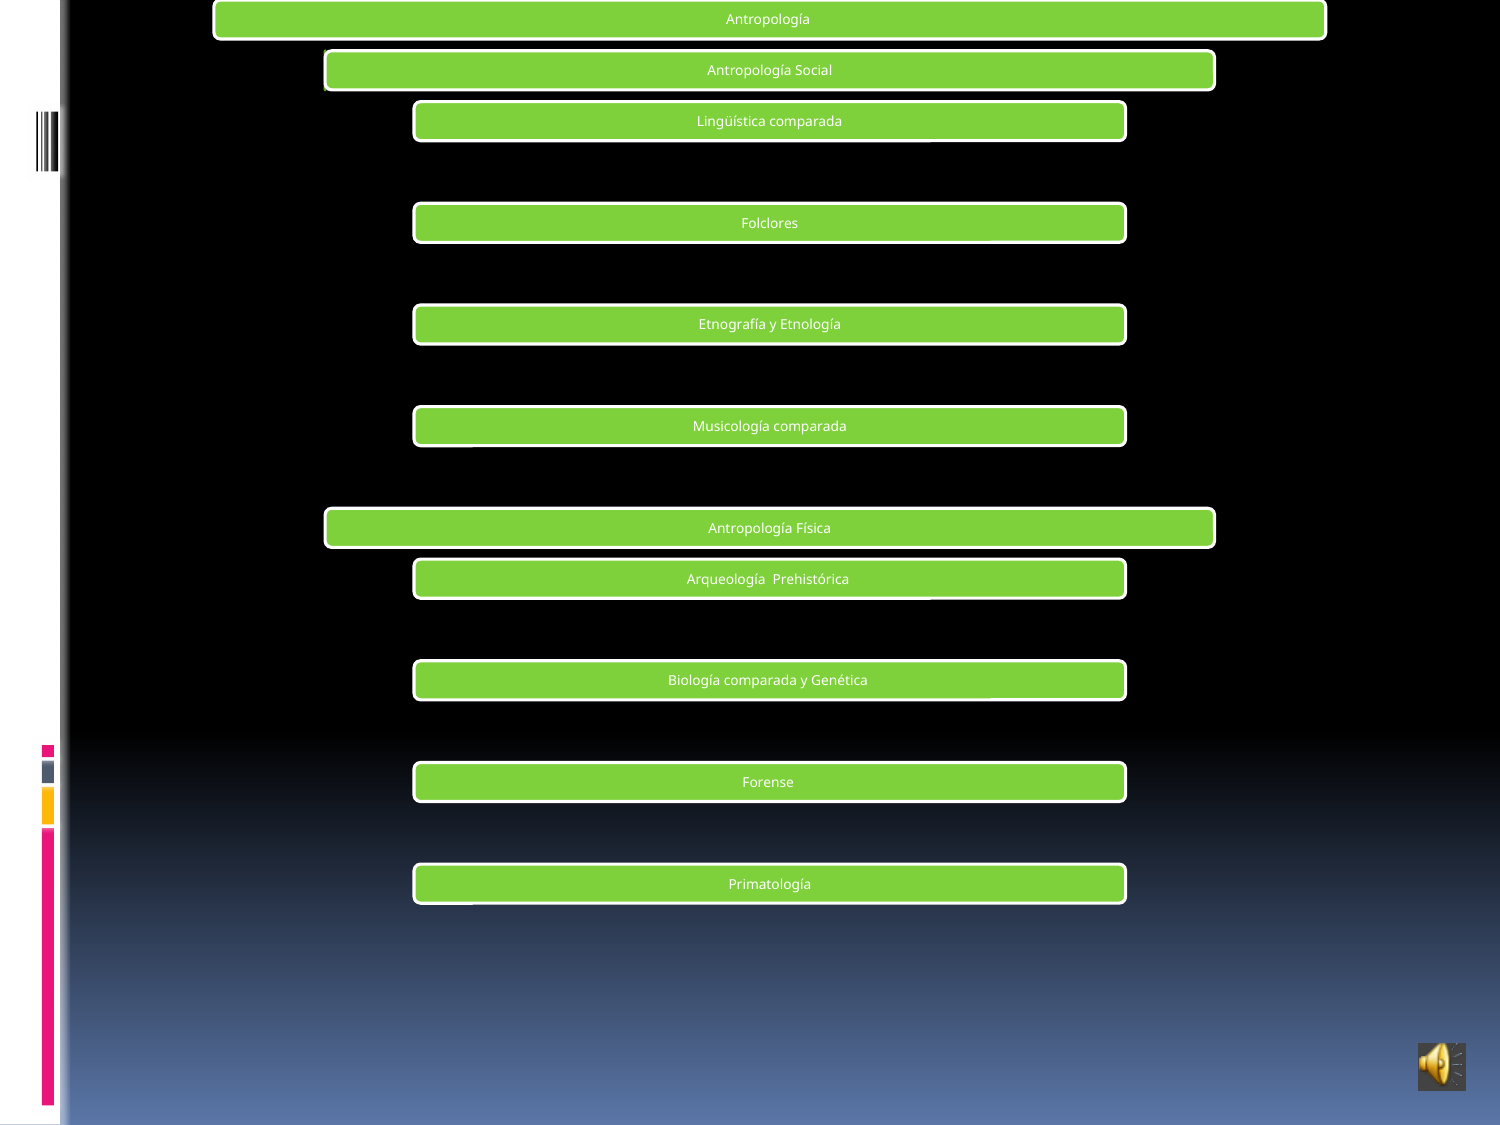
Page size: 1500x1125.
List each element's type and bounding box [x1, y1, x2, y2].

list [74, 0, 1466, 1006]
picture [1416, 1041, 1468, 1093]
